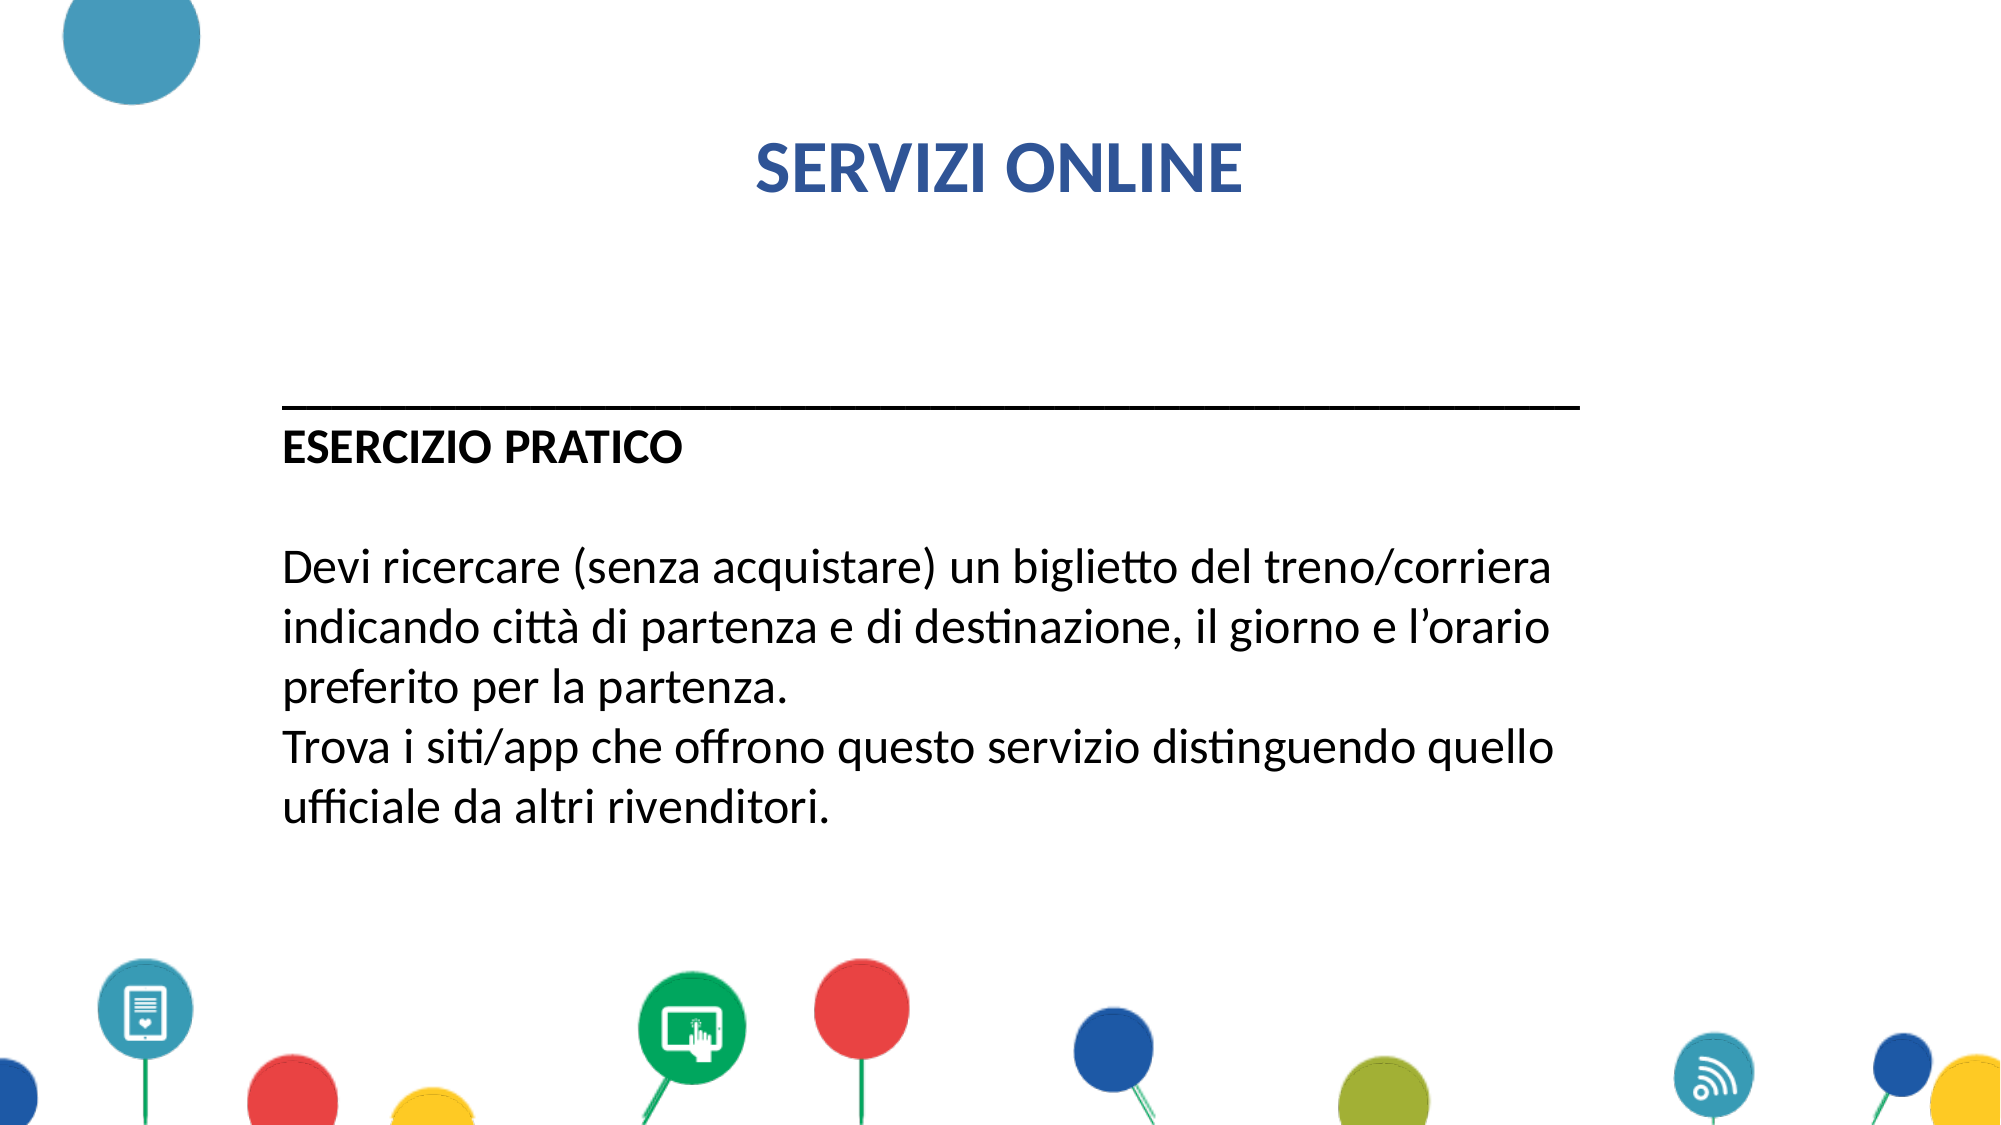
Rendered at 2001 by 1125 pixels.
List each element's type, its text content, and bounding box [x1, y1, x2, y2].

text_box ____________________________________________________ ESERCIZIO PRATICO Devi ricercare (senza acquistare) un biglietto del treno/corriera indicando città di partenza e di destinazione, il giorno e l’orario preferito per la partenza. Trova i siti/app che offrono questo servizio distinguendo quello ufficiale da altri rivenditori. [267, 345, 1697, 841]
picture [0, 0, 2001, 1125]
title Servizi online [137, 59, 1863, 278]
